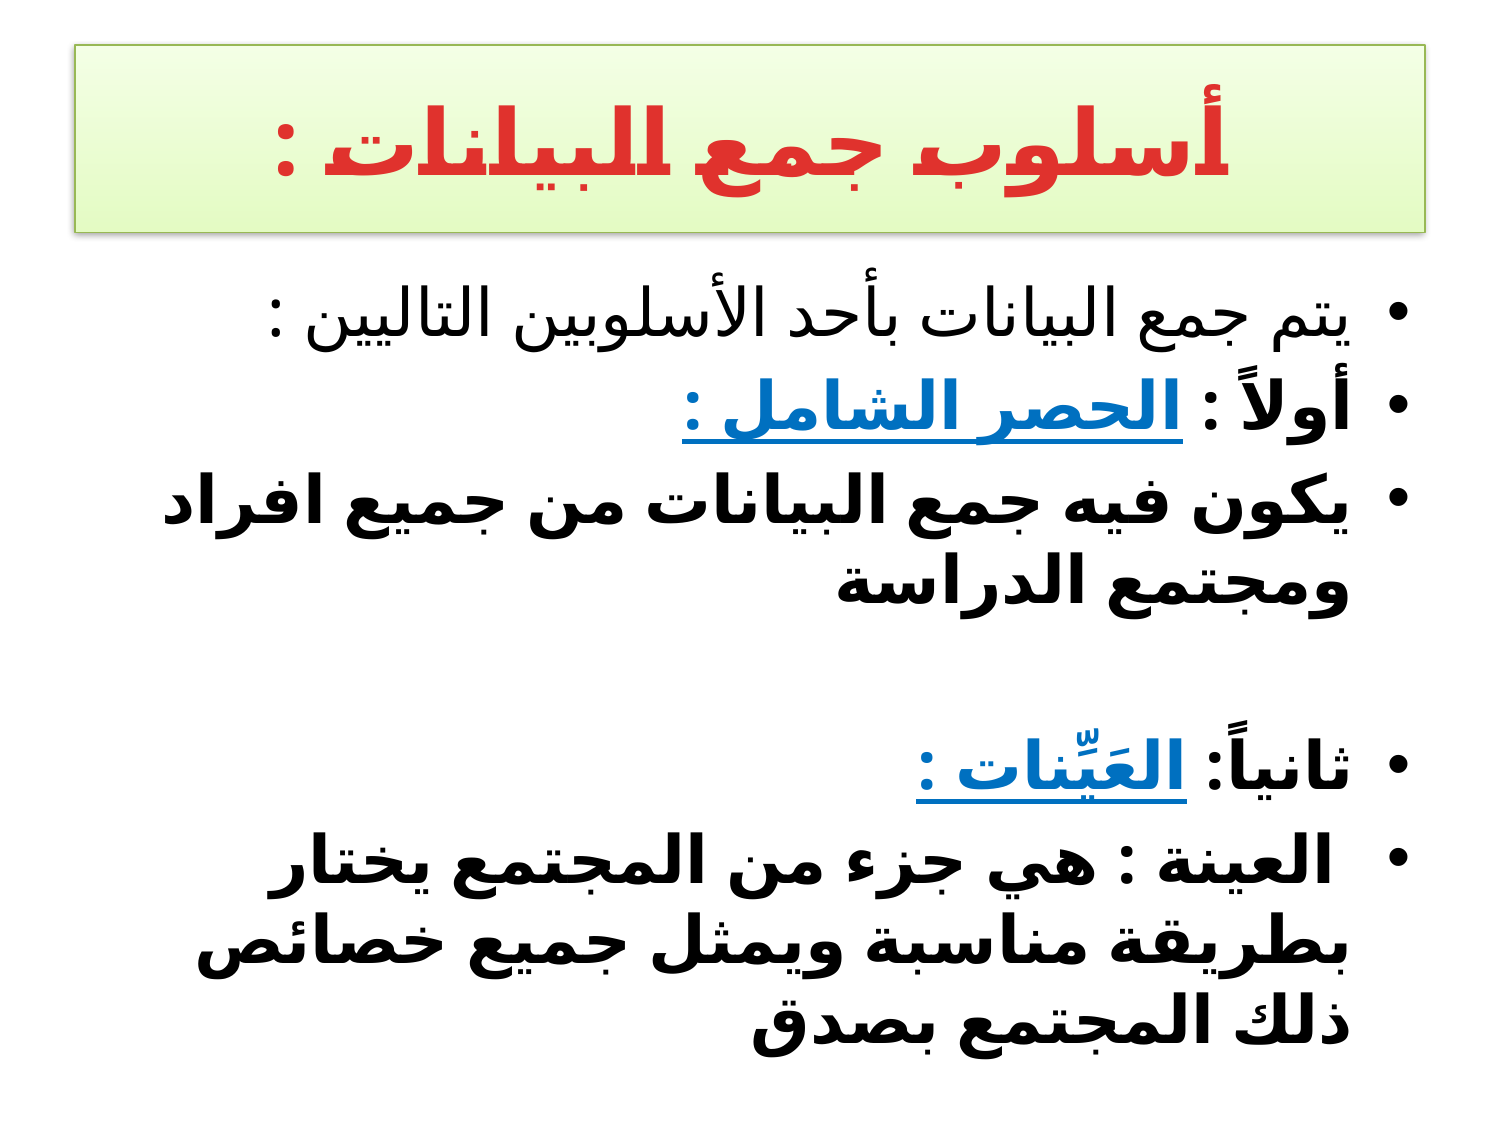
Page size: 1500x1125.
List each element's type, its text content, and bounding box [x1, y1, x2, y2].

list يتم جمع البيانات بأحد الأسلوبين التاليين : أولاً : الحصر الشامل : يكون فيه جمع البيانات من جميع افراد ومجتمع الدراسة ثانياً: العَيِّنات : العينة : هي جزء من المجتمع يختار بطريقة مناسبة ويمثل جميع خصائص ذلك المجتمع بصدق [75, 262, 1425, 1005]
title أسلوب جمع البيانات : [74, 44, 1426, 233]
